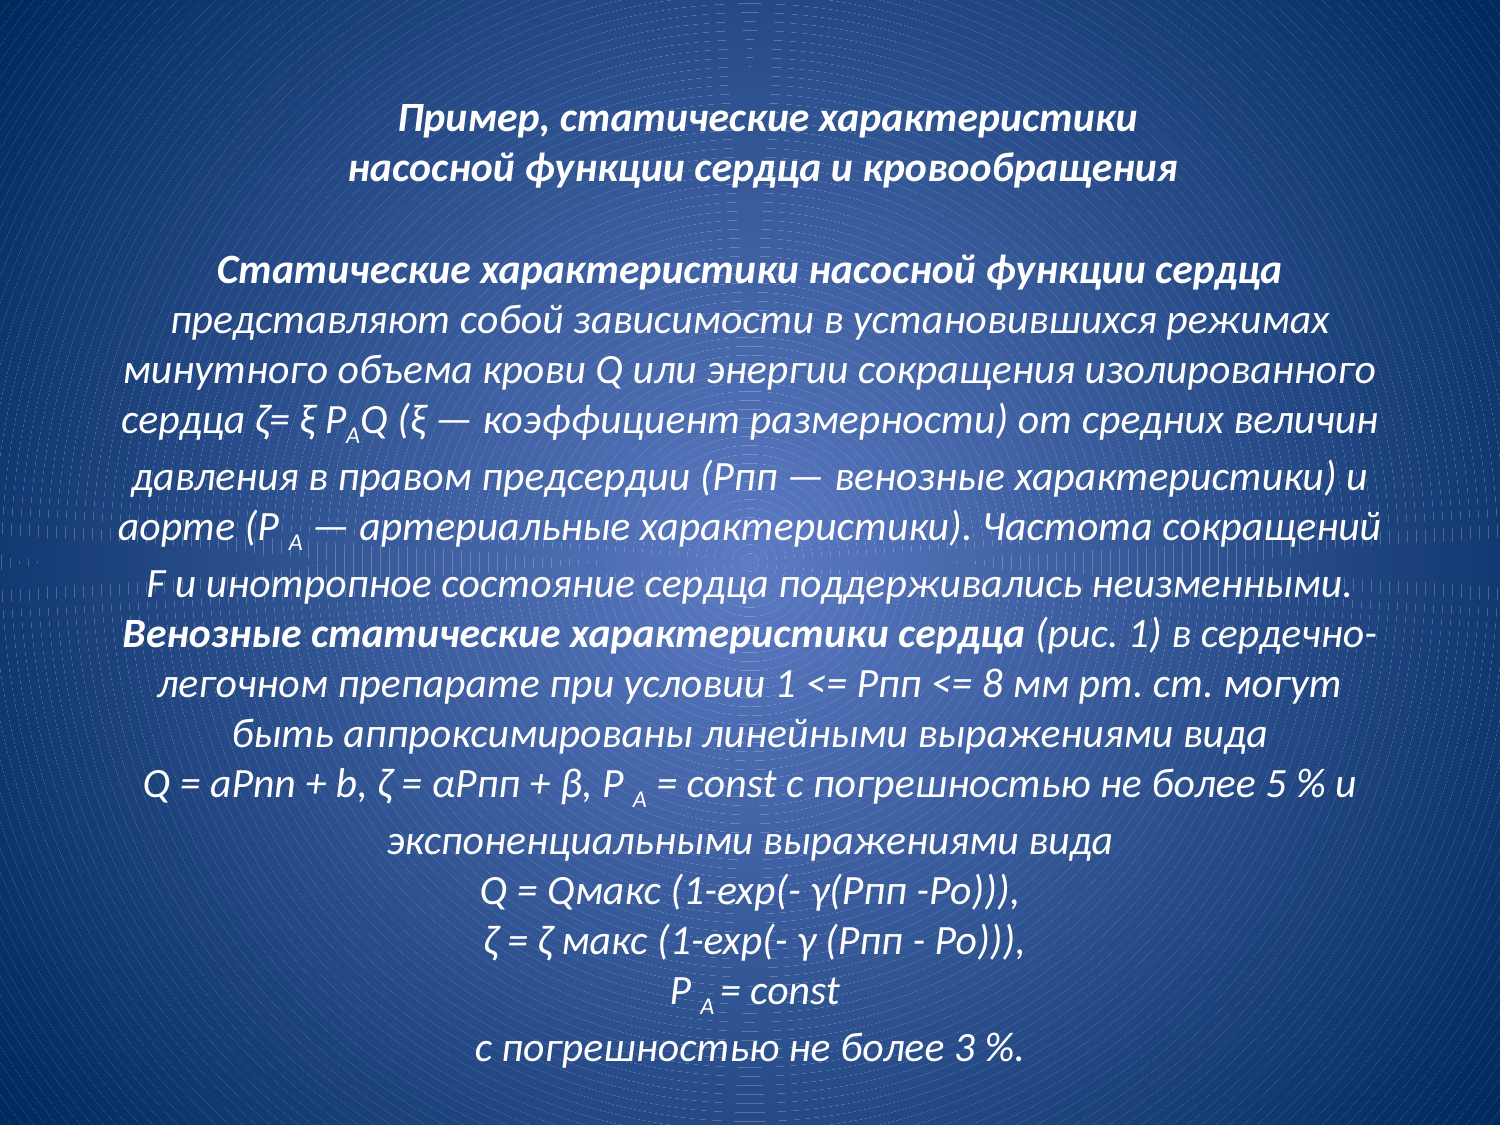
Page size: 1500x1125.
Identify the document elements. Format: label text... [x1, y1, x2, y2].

text_box Статические характеристики насосной функции сердца представляют собой зависимости в установившихся режимах минутного объема крови Q или энергии сокращения изолированного сердца ζ= ξ PAQ (ξ — коэффициент размерности) от средних величин давления в правом предсердии (Рпп — венозные характеристики) и аорте (Р A — артериальные характеристики). Частота сокращений F и инотропное состояние сердца поддерживались неизменными. Венозные статические характеристики сердца (рис. 1) в сердечно-легочном препарате при условии 1 <= Рпп <= 8 мм рт. ст. могут быть аппроксимированы линейными выражениями вида Q = aPnn + b, ζ = αРпп + β, Р A = const с погрешностью не более 5 % и экспоненциальными выражениями вида Q = Qмакс (1-exp(- γ(Рпп -Ро))), ζ = ζ макс (1-exp(- γ (Рпп - Ро))), Р A = const с погрешностью не более 3 %. [93, 234, 1407, 1077]
text_box Пример, статические характеристики насосной функции сердца и кровообращения [316, 81, 1219, 197]
